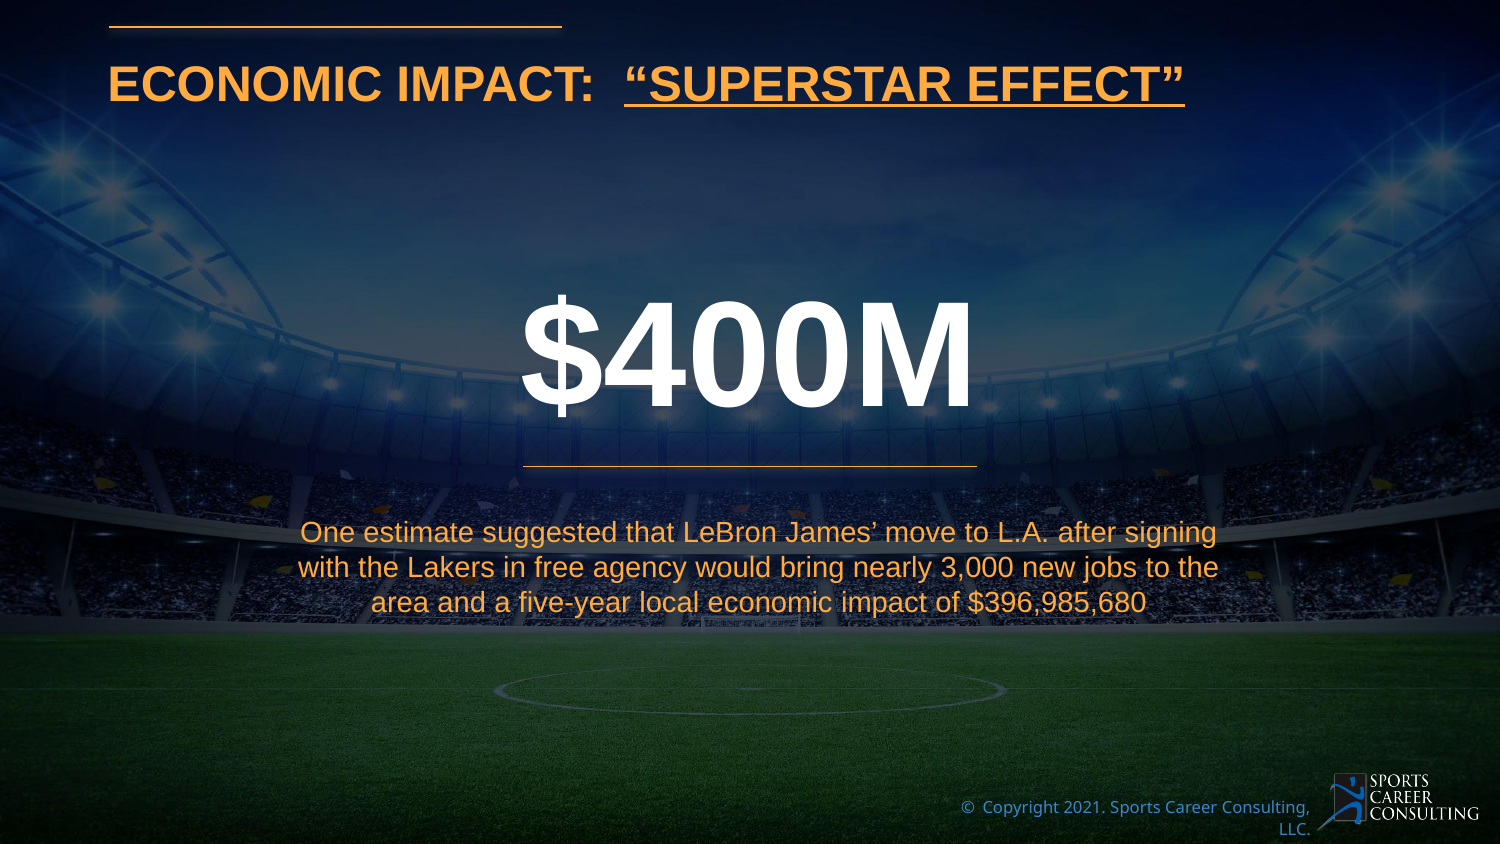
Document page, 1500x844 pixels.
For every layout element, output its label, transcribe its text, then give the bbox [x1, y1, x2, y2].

title $400M [315, 268, 1185, 452]
text_box © Copyright 2021. Sports Career Consulting, LLC. [914, 769, 1326, 844]
picture [0, 0, 1500, 844]
text_box ECONOMIC IMPACT: “SUPERSTAR EFFECT” [92, 35, 1317, 128]
list One estimate suggested that LeBron James’ move to L.A. after signing with the Lakers in free agency would bring nearly 3,000 new jobs to the area and a five-year local economic impact of $396,985,680 [250, 498, 1250, 592]
